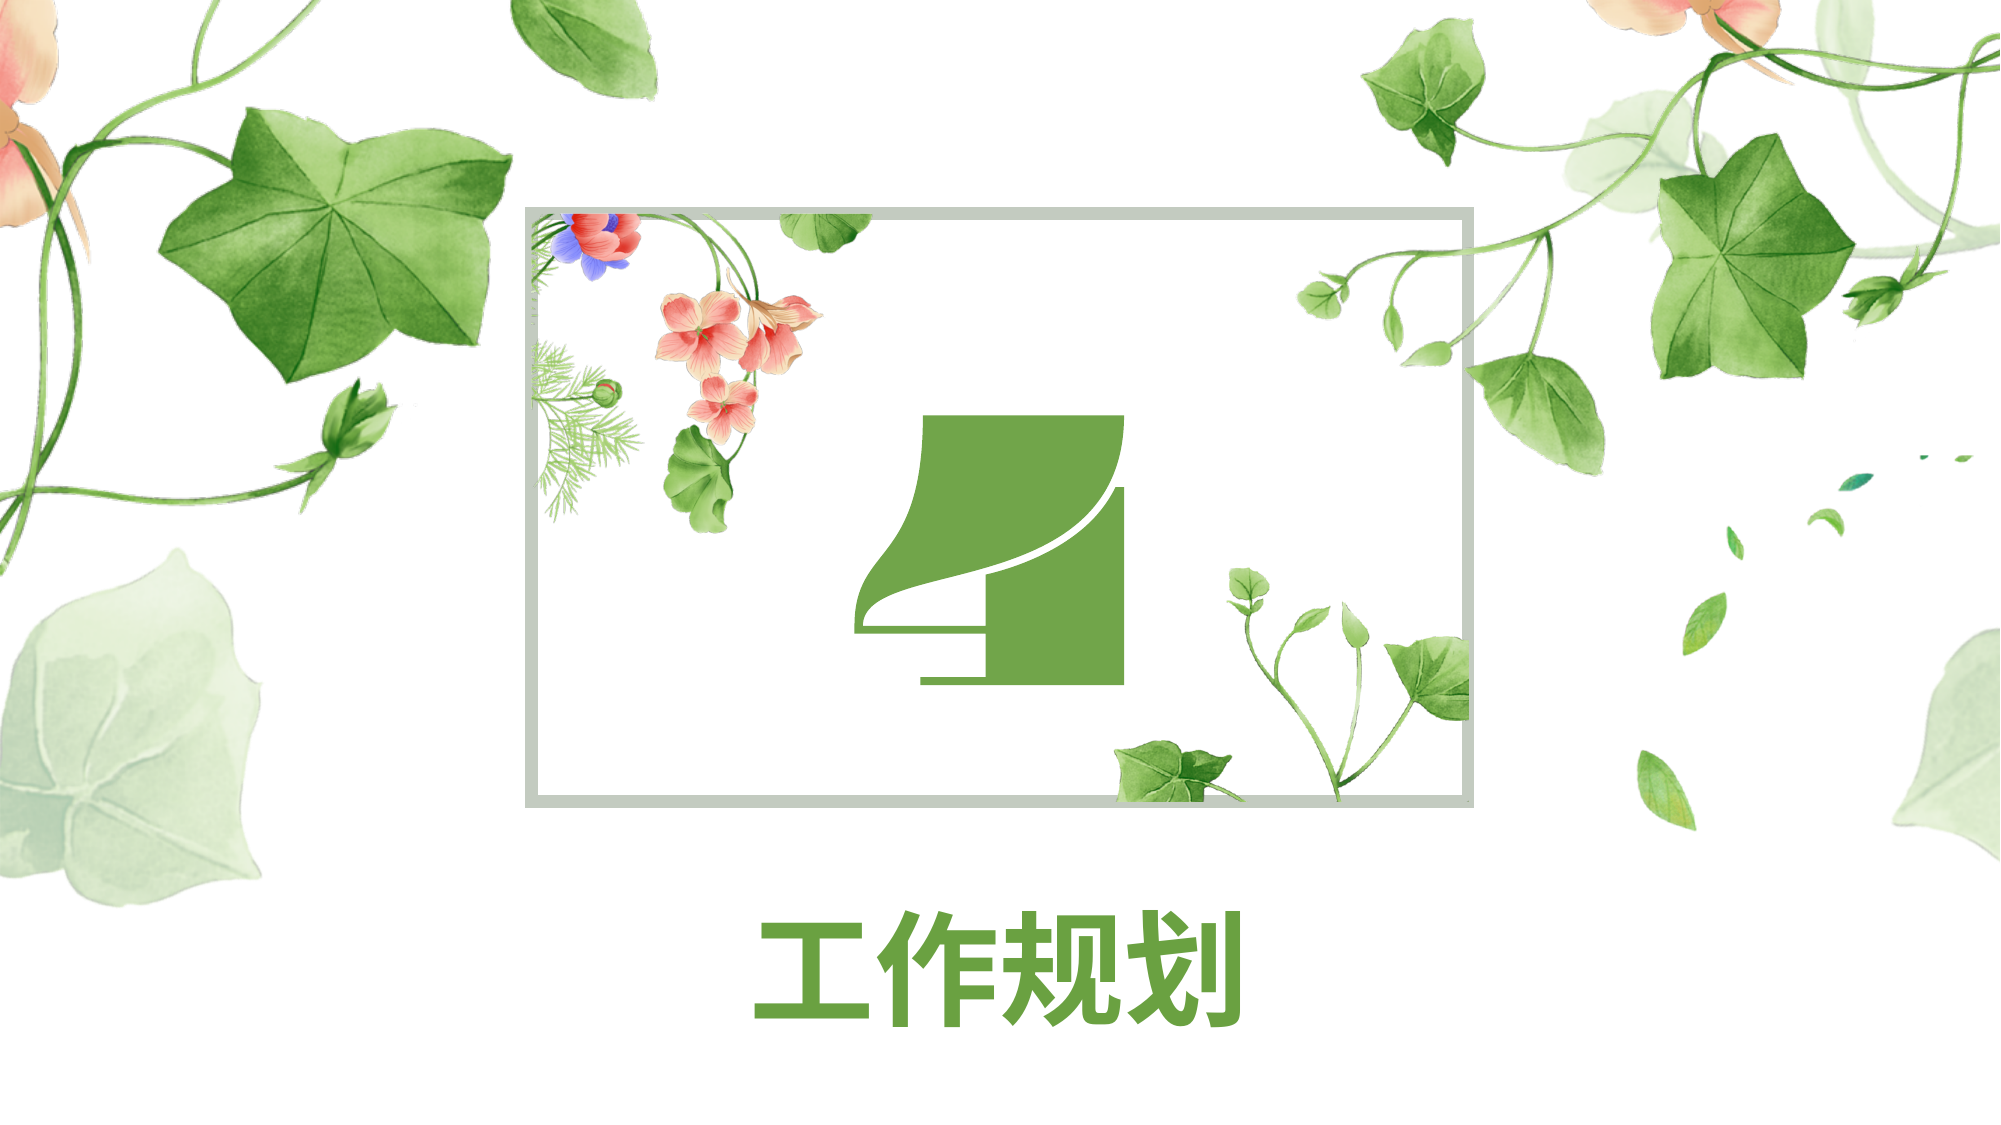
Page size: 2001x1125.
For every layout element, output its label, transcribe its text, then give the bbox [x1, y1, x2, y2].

picture [0, 0, 877, 940]
text_box [531, 213, 1469, 803]
picture [1100, 0, 2000, 885]
text_box [854, 415, 1125, 686]
text_box 工作规划 [735, 884, 1265, 1050]
